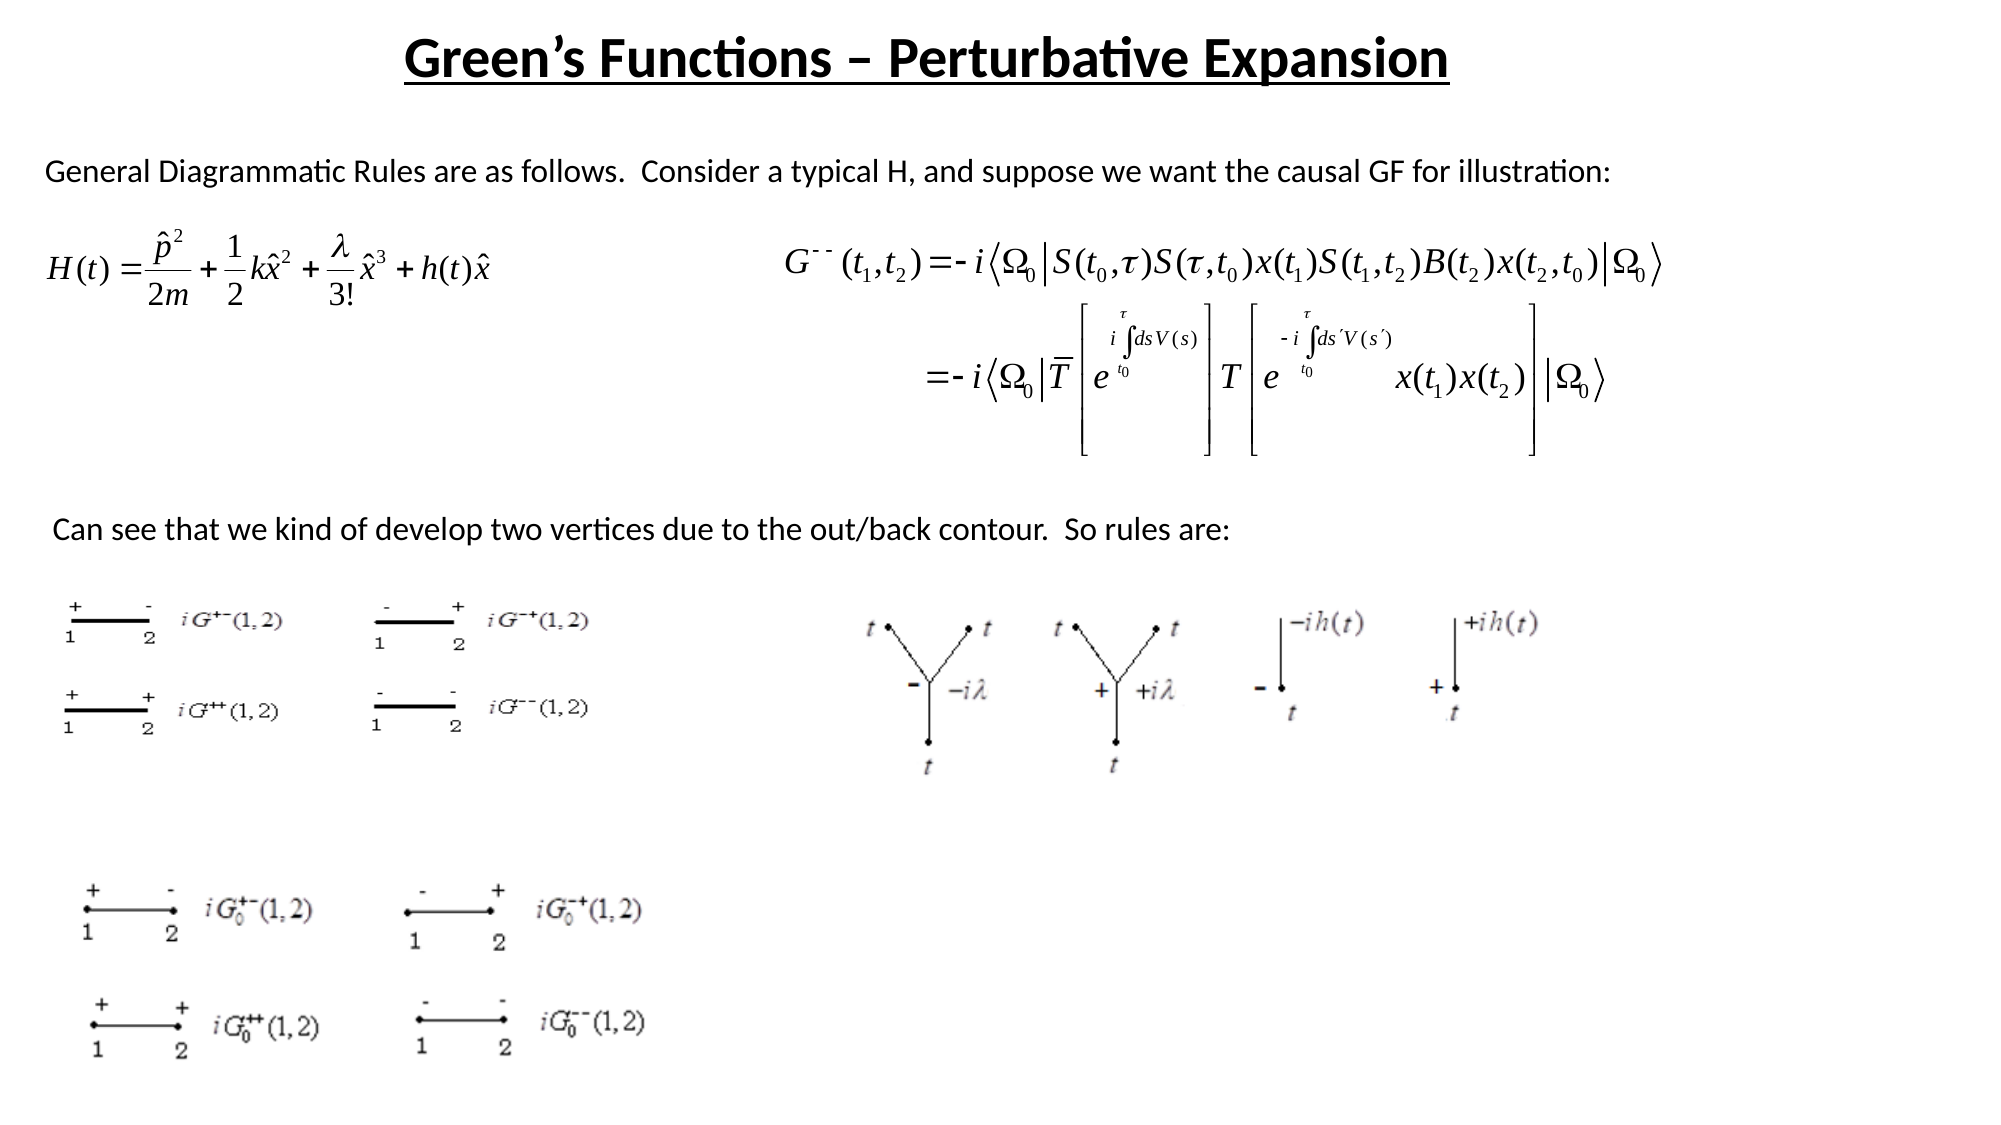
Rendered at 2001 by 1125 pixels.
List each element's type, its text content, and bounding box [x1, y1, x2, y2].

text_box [40, 588, 664, 811]
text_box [40, 219, 497, 313]
text_box Can see that we kind of develop two vertices due to the out/back contour. So rules are: [37, 499, 1290, 555]
text_box General Diagrammatic Rules are as follows. Consider a typical H, and suppose we want the causal GF for illustration: [30, 141, 1881, 197]
text_box Green’s Functions – Perturbative Expansion [389, 12, 1567, 97]
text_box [779, 233, 1670, 464]
picture [51, 871, 664, 1072]
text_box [830, 588, 1724, 826]
